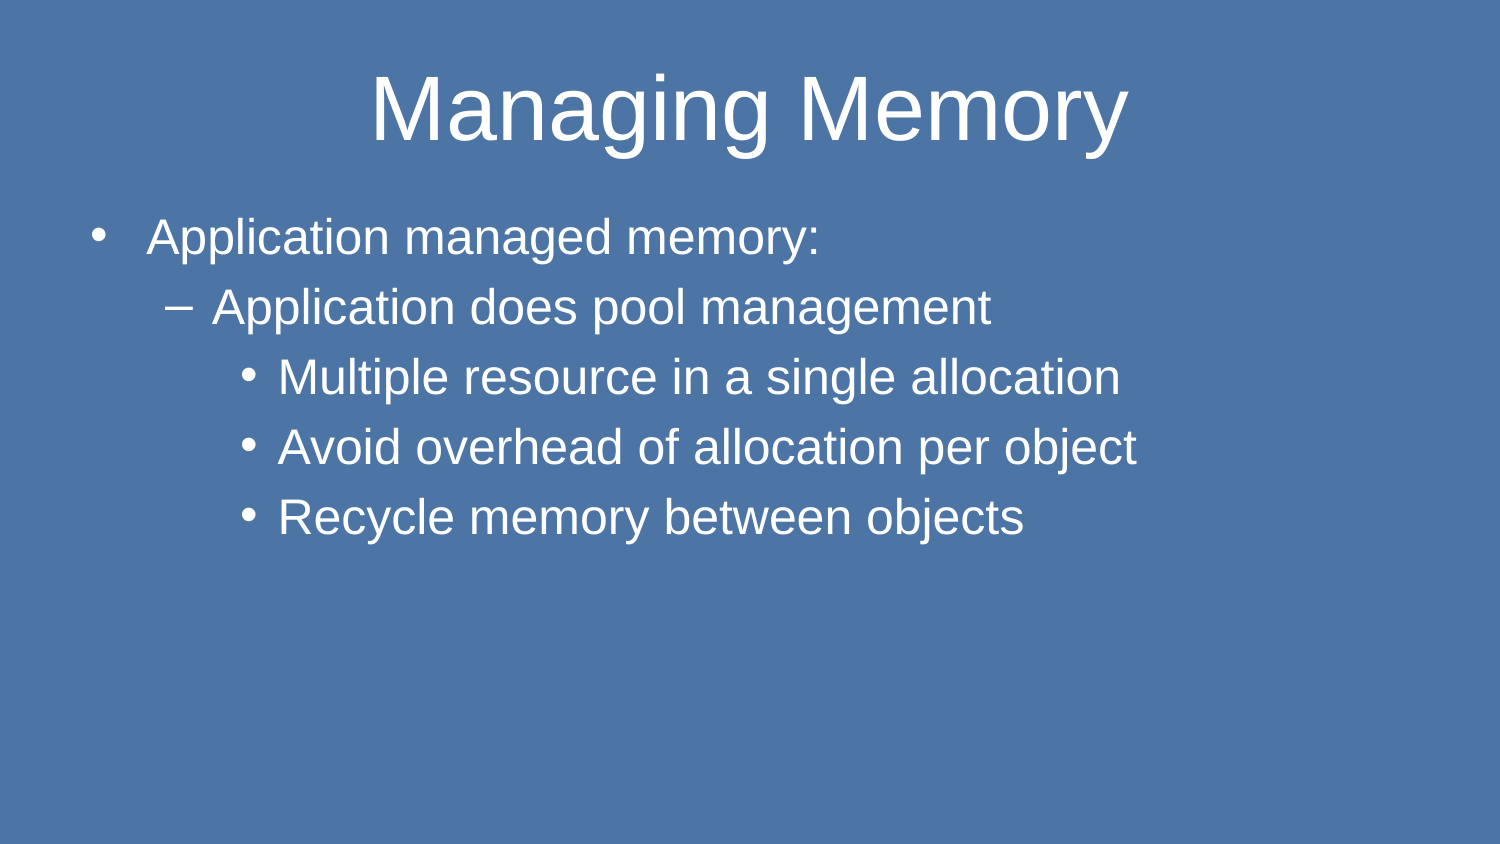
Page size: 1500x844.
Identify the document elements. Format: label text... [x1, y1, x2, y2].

list Application managed memory: Application does pool management Multiple resource in a single allocation Avoid overhead of allocation per object Recycle memory between objects [75, 196, 1425, 754]
title Managing Memory [75, 33, 1425, 175]
